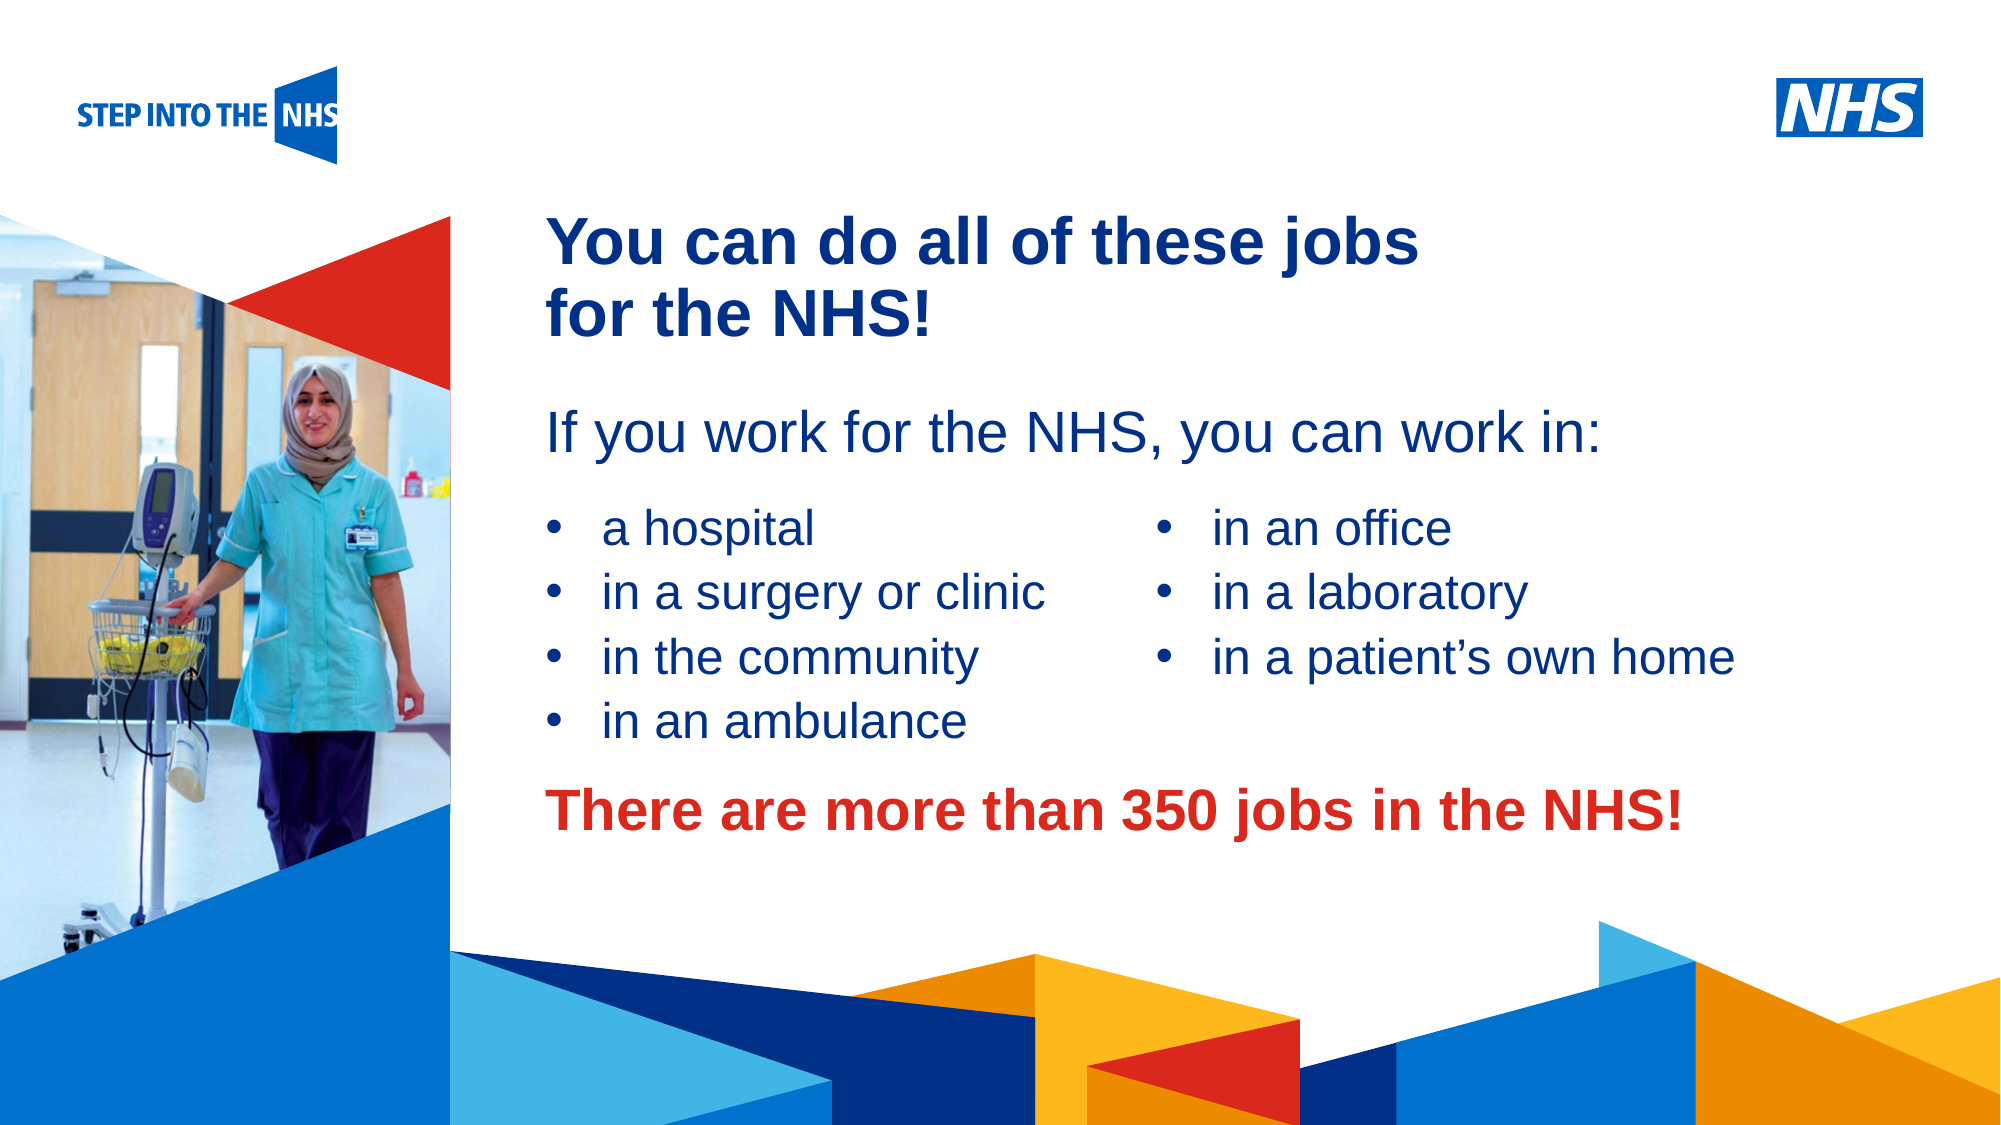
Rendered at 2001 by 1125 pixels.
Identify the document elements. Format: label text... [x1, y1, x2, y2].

text_box If you work for the NHS, you can work in: [545, 402, 1767, 653]
list a hospital in a surgery or clinic in the community in an ambulance in an office in a laboratory in a patient’s own home [545, 653, 1767, 779]
picture [0, 214, 451, 981]
text_box There are more than 350 jobs in the NHS! [545, 779, 1767, 867]
title You can do all of these jobs for the NHS! [545, 207, 1455, 333]
